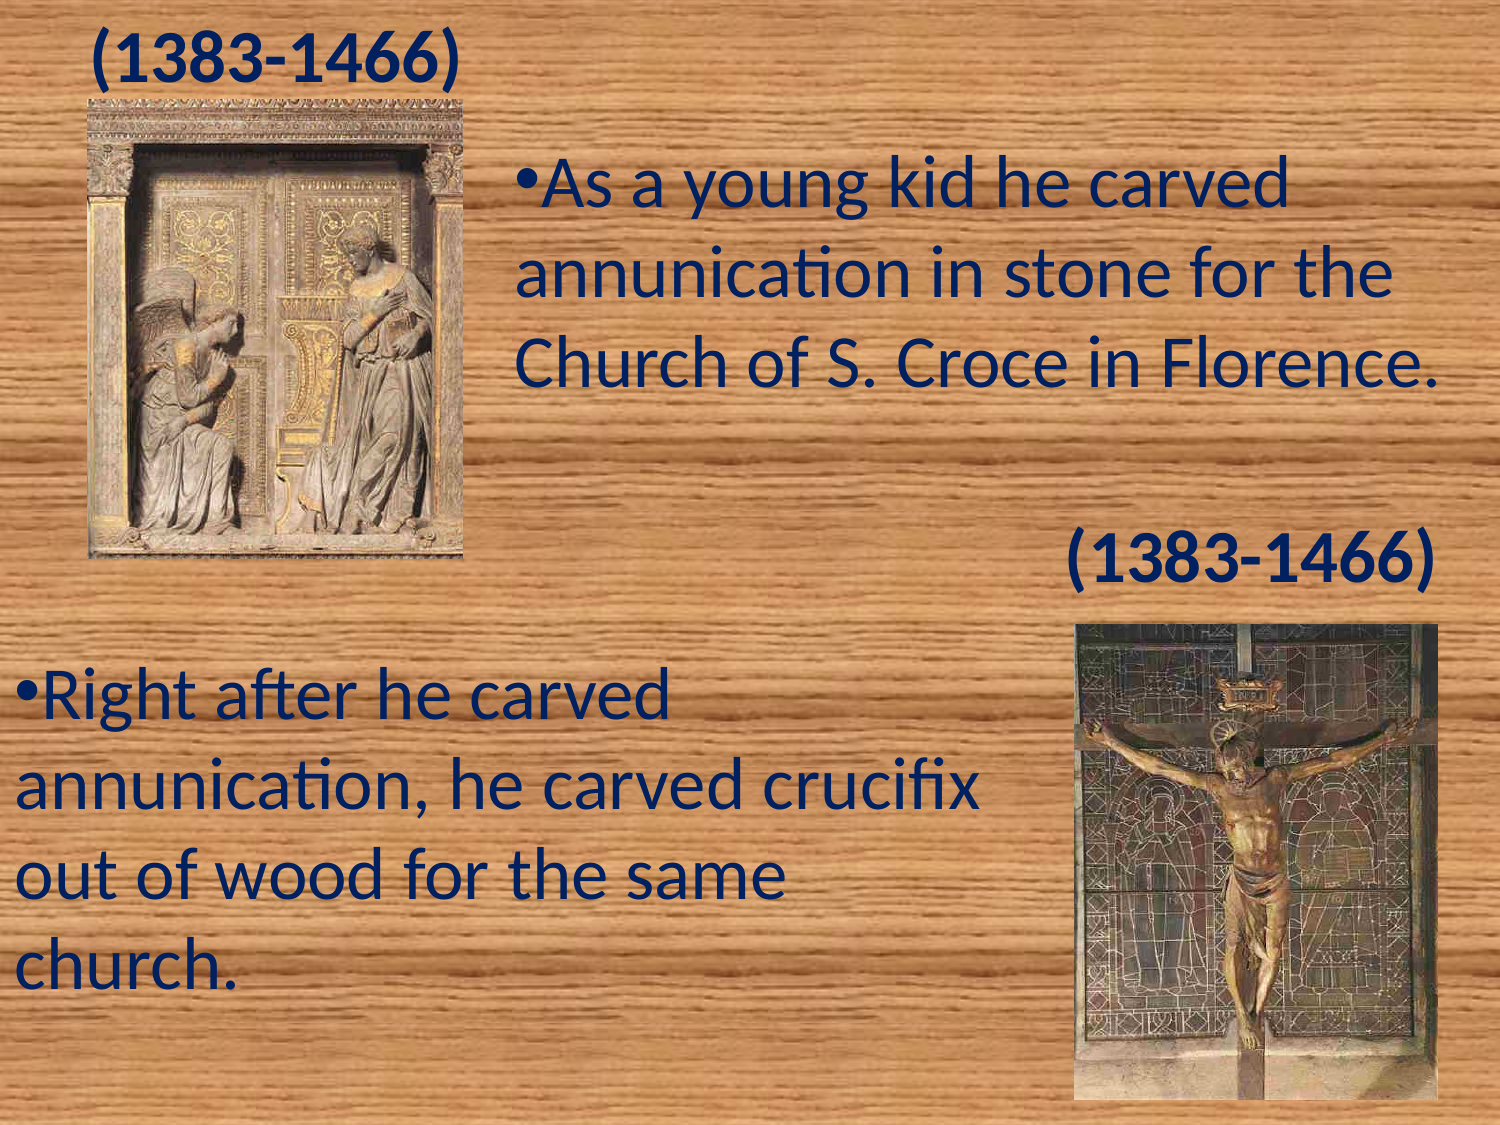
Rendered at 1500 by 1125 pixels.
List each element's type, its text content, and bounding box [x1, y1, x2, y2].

text_box (1383-1466) [75, 0, 488, 105]
picture [0, 0, 1500, 1125]
text_box (1383-1466) [1049, 499, 1500, 605]
text_box As a young kid he carved annunication in stone for the Church of S. Croce in Florence. [500, 124, 1500, 410]
text_box Right after he carved annunication, he carved crucifix out of wood for the same church. [0, 637, 1000, 1013]
